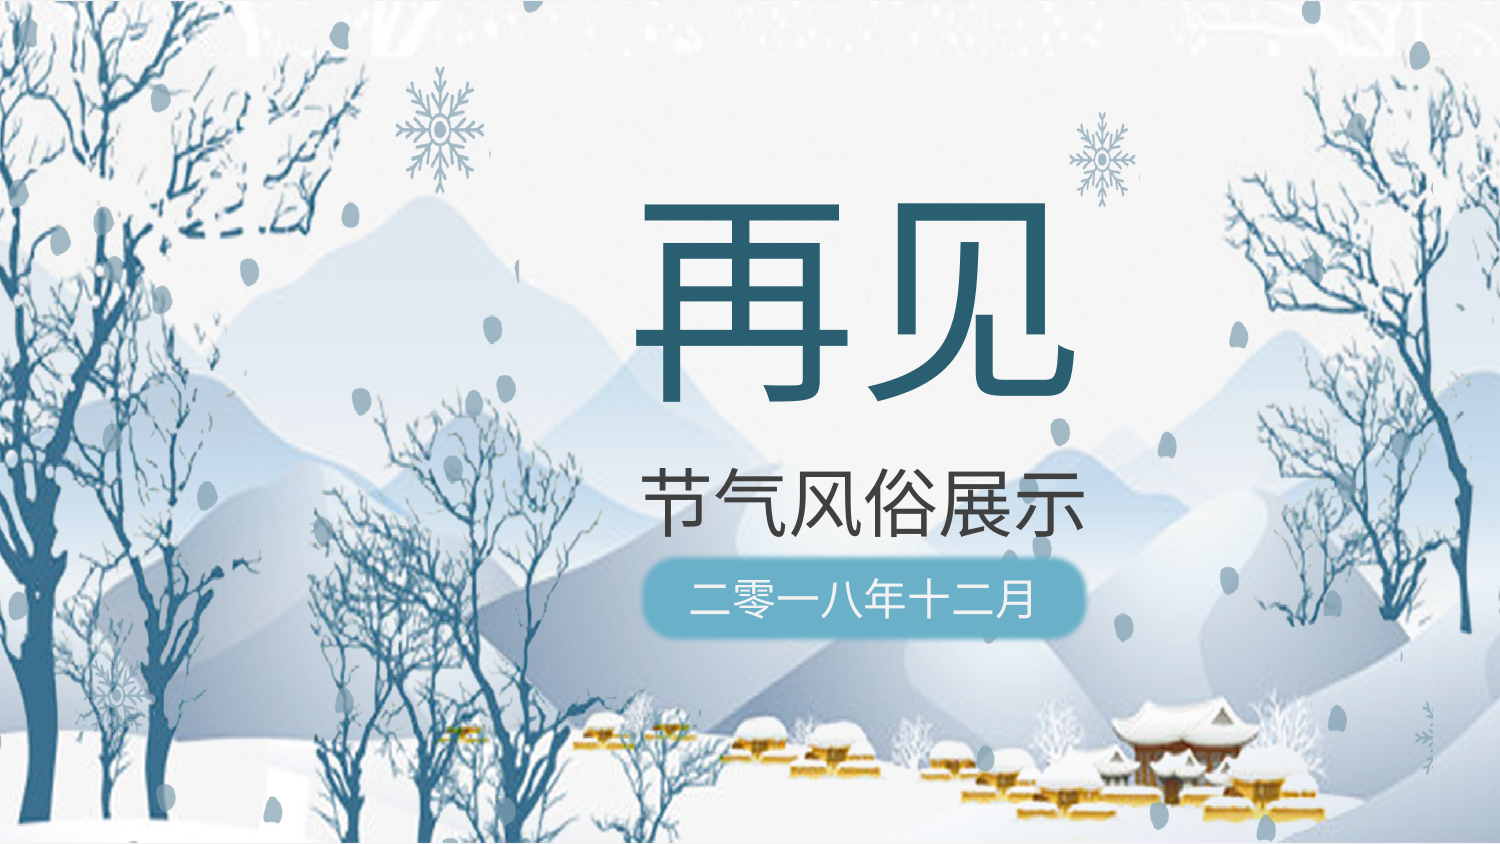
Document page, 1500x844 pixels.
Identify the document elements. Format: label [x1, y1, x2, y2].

text_box [623, 448, 1104, 644]
picture [0, 1, 1500, 843]
